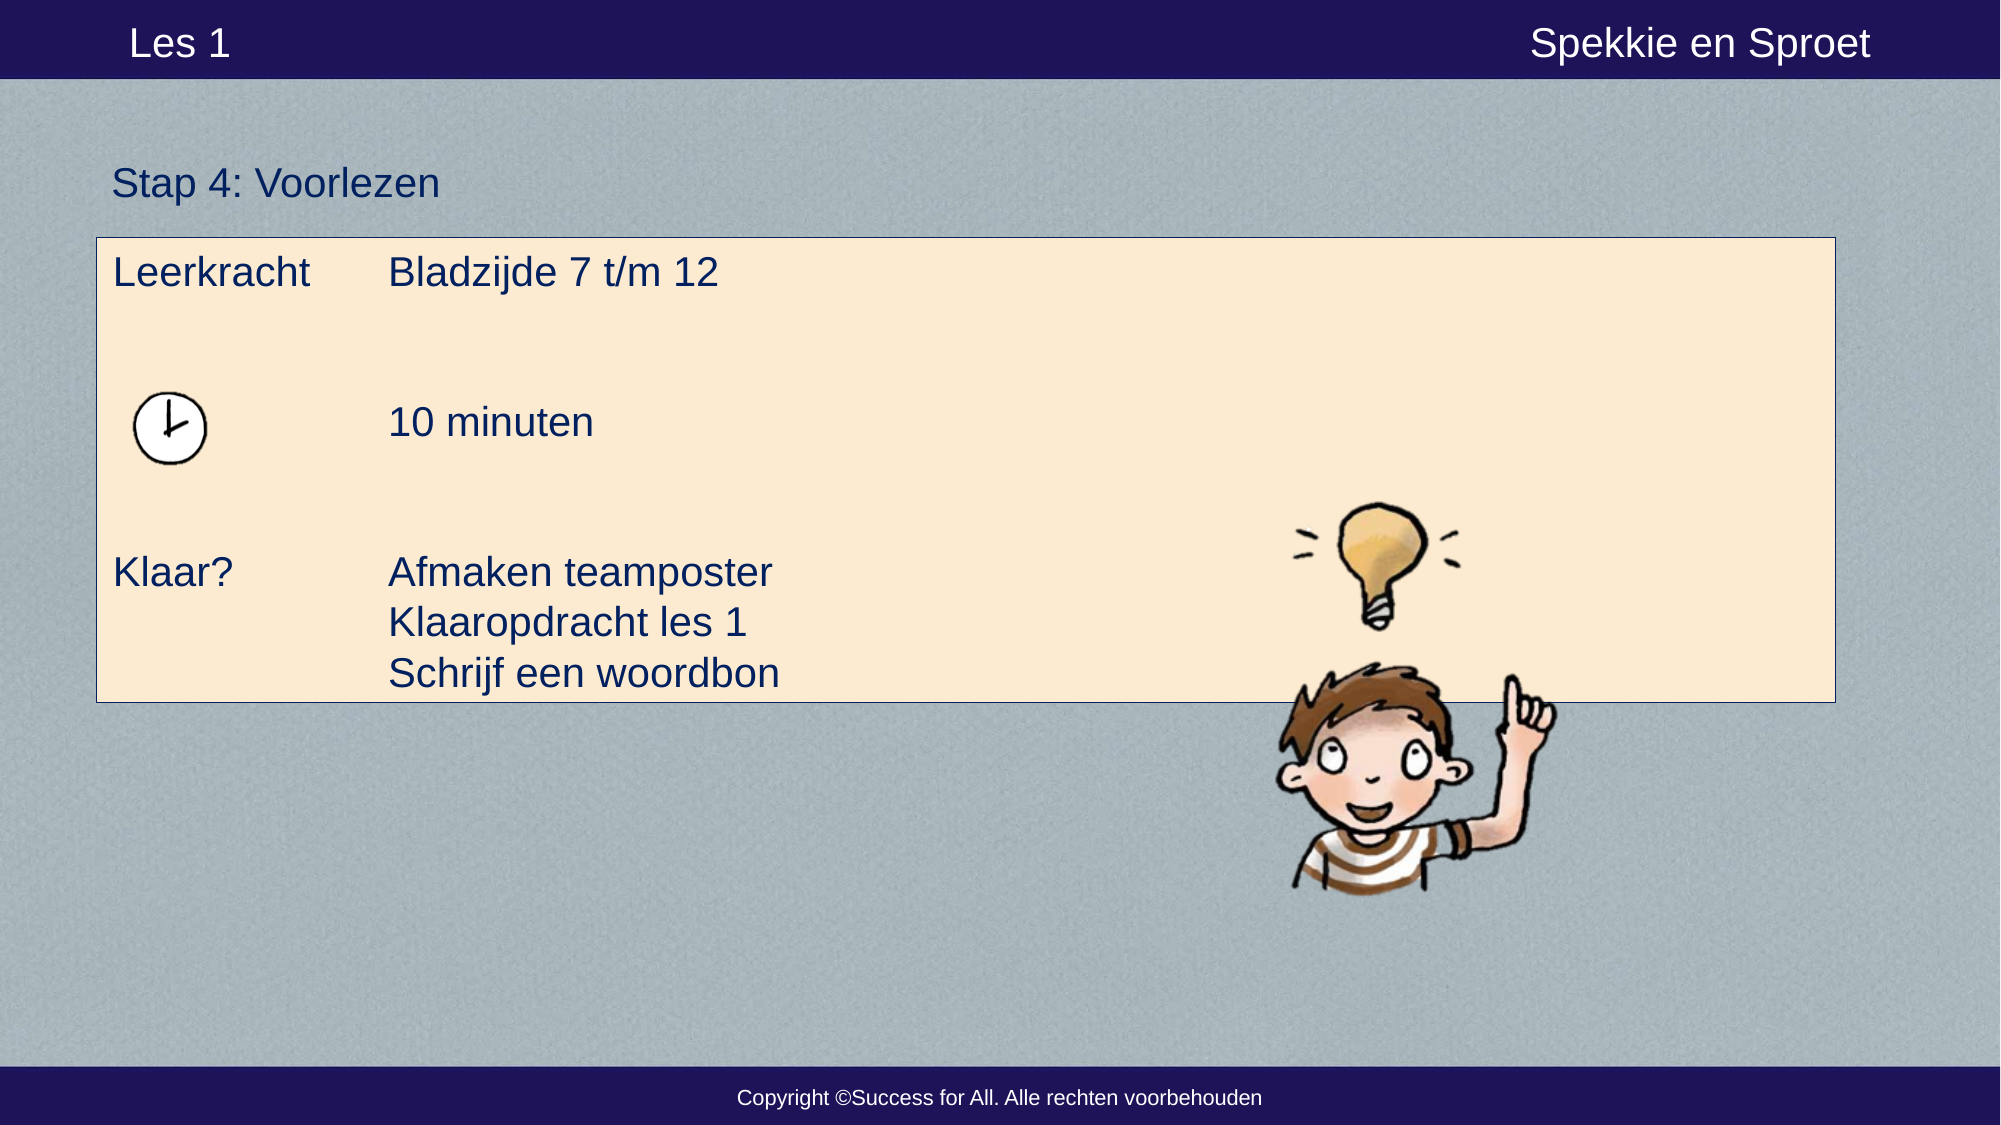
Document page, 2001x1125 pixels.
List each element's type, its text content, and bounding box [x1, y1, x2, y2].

text_box Spekkie en Sproet [999, 8, 1886, 73]
text_box Leerkracht Bladzijde 7 t/m 12 10 minuten Klaar? Afmaken teamposter Klaaropdracht les 1 Schrijf een woordbon [96, 237, 1836, 703]
text_box Stap 4: Voorlezen [96, 148, 889, 214]
picture [0, 0, 2001, 1125]
text_box Les 1 [114, 8, 354, 73]
text_box Copyright ©Success for All. Alle rechten voorbehouden [0, 1076, 2000, 1125]
